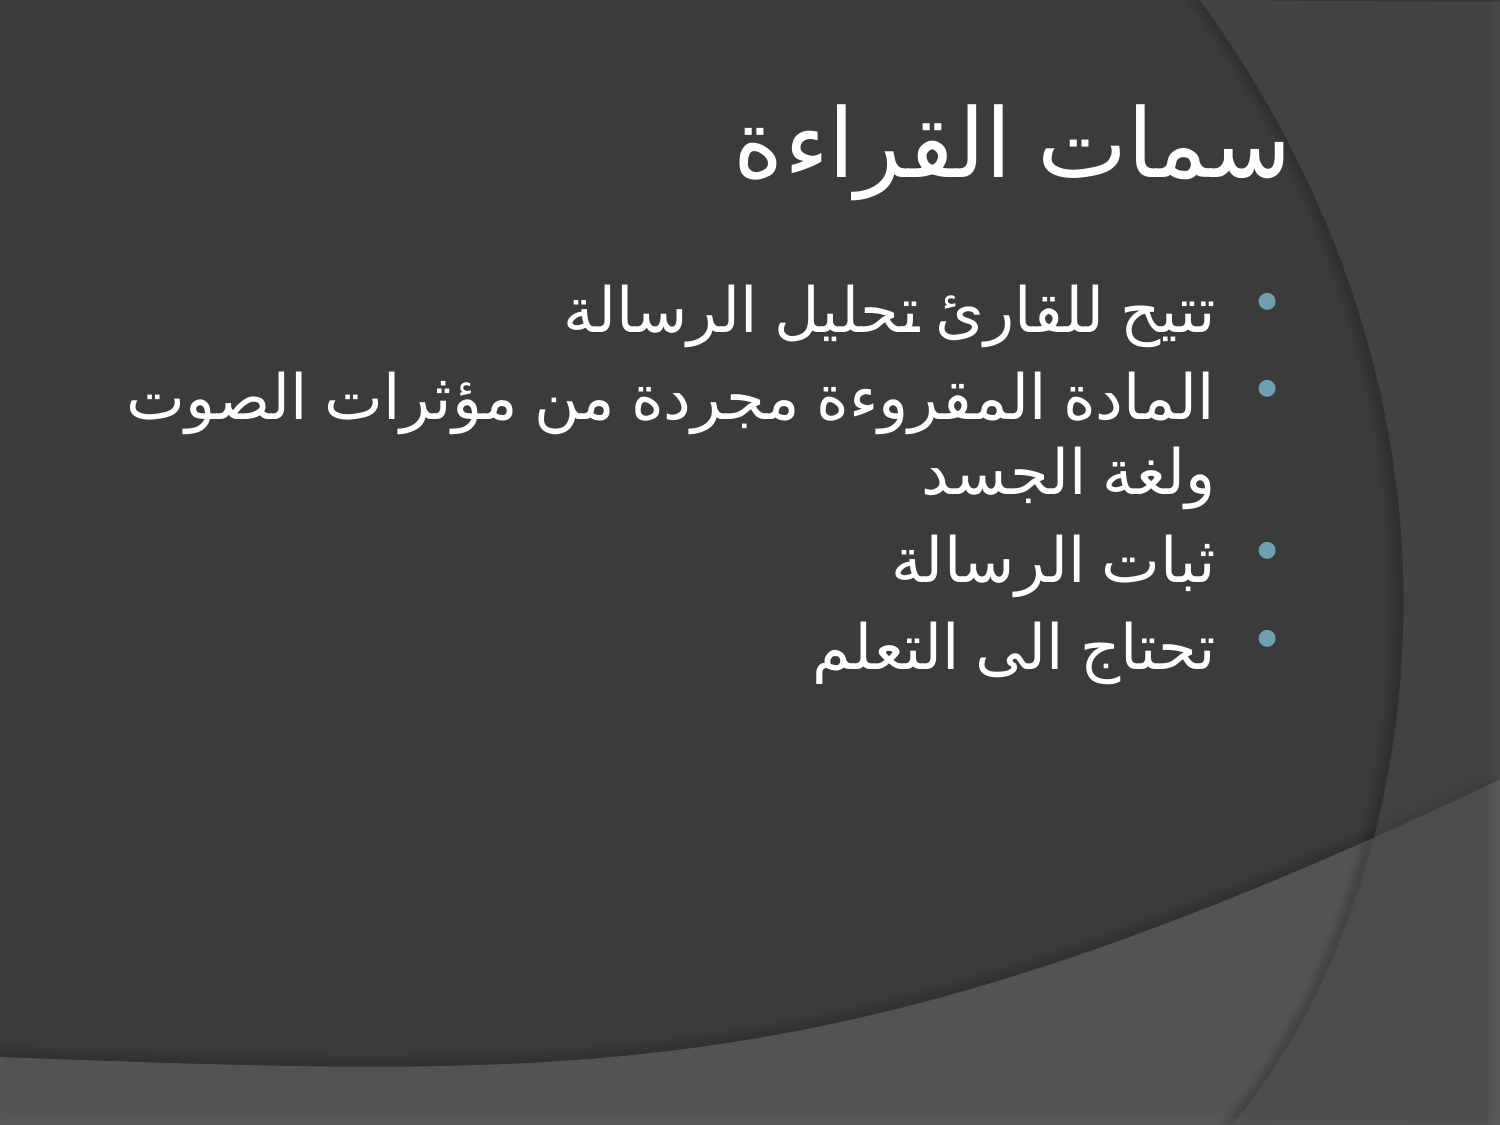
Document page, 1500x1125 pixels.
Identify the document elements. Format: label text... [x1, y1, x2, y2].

list تتيح للقارئ تحليل الرسالة المادة المقروءة مجردة من مؤثرات الصوت ولغة الجسد ثبات الرسالة تحتاج الى التعلم [75, 262, 1300, 1005]
title سمات القراءة [75, 45, 1300, 233]
